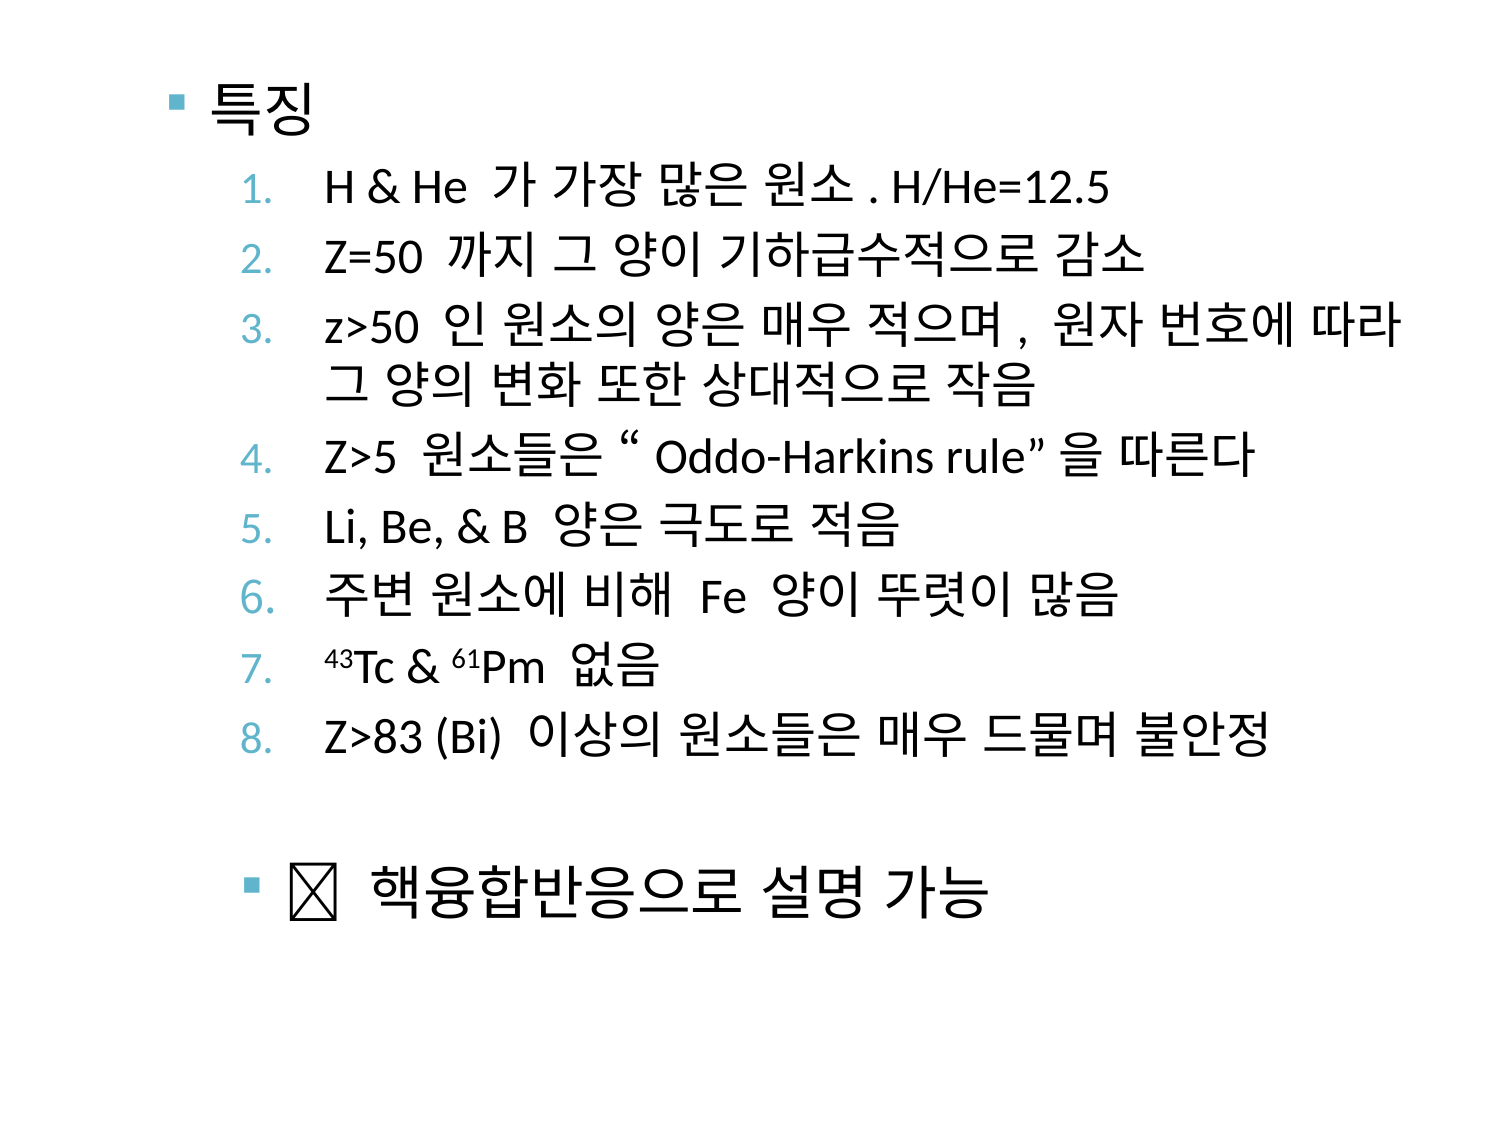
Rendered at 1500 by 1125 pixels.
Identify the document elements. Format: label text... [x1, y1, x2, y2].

text_box 특징 H & He 가 가장 많은 원소. H/He=12.5 Z=50 까지 그 양이 기하급수적으로 감소 z>50 인 원소의 양은 매우 적으며, 원자 번호에 따라 그 양의 변화 또한 상대적으로 작음 Z>5 원소들은 “Oddo-Harkins rule”을 따른다 Li, Be, & B 양은 극도로 적음 주변 원소에 비해 Fe 양이 뚜렷이 많음 43Tc & 61Pm 없음 Z>83 (Bi) 이상의 원소들은 매우 드물며 불안정  핵융합반응으로 설명 가능 [74, 66, 1425, 1071]
